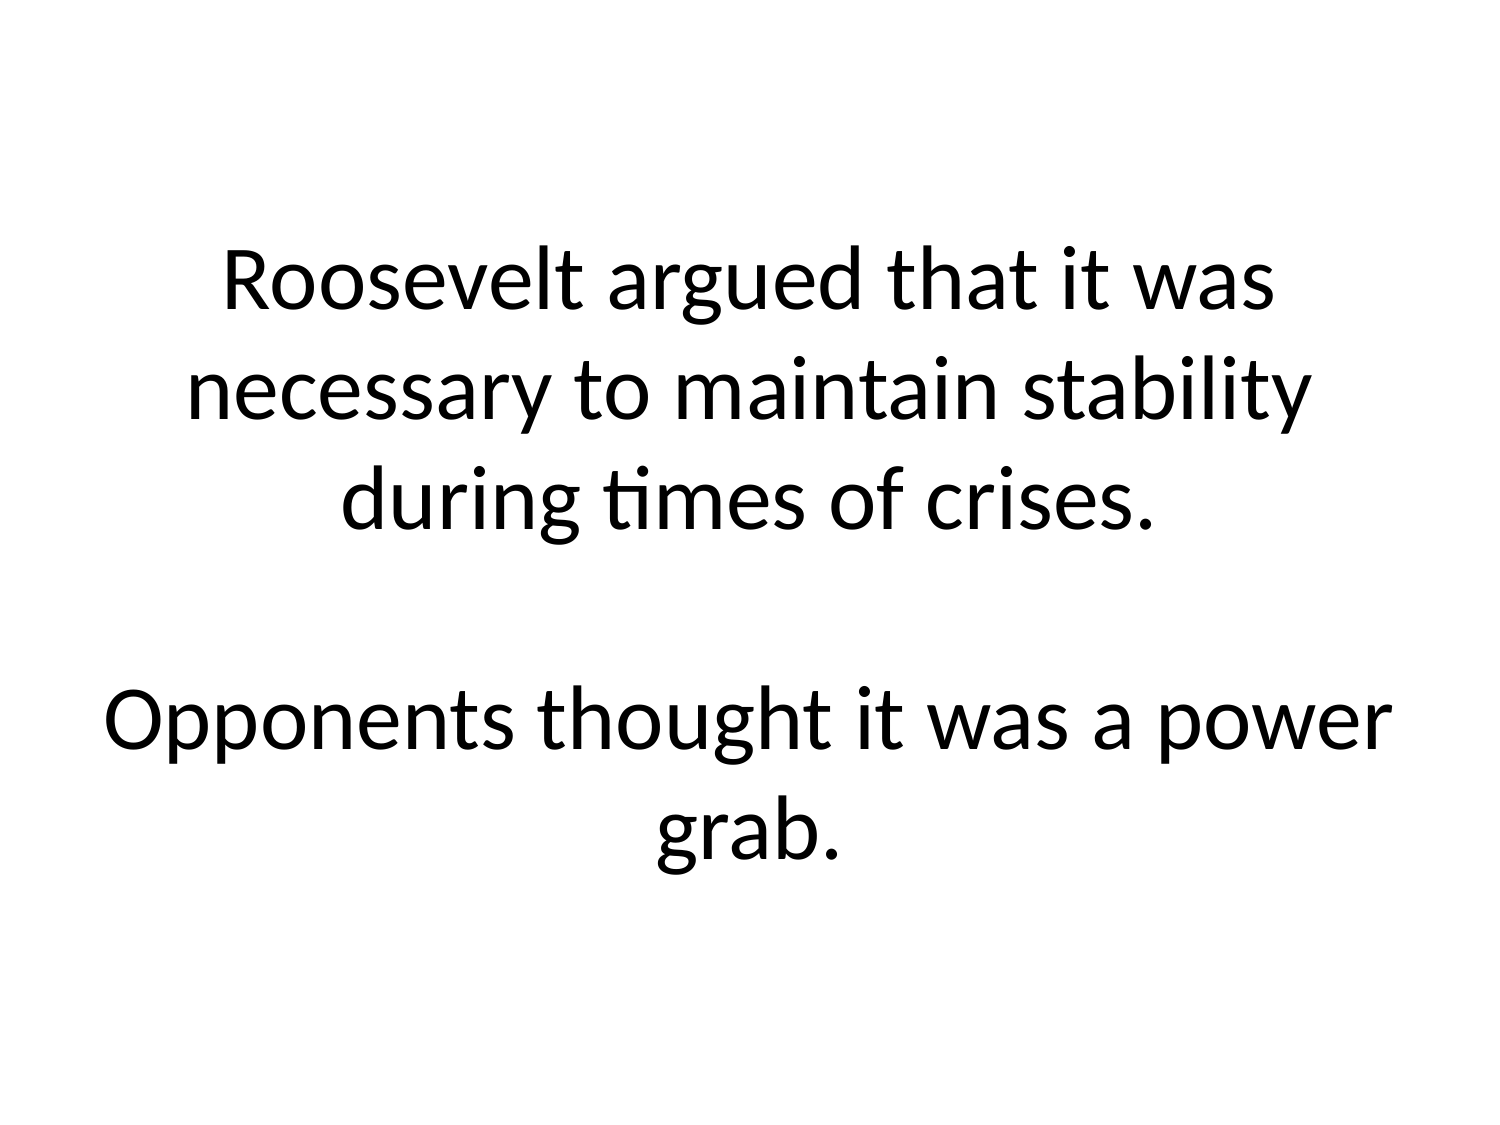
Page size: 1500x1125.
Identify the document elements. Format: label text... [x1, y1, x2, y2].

title Roosevelt argued that it was necessary to maintain stability during times of crises. Opponents thought it was a power grab. [74, 44, 1426, 1051]
